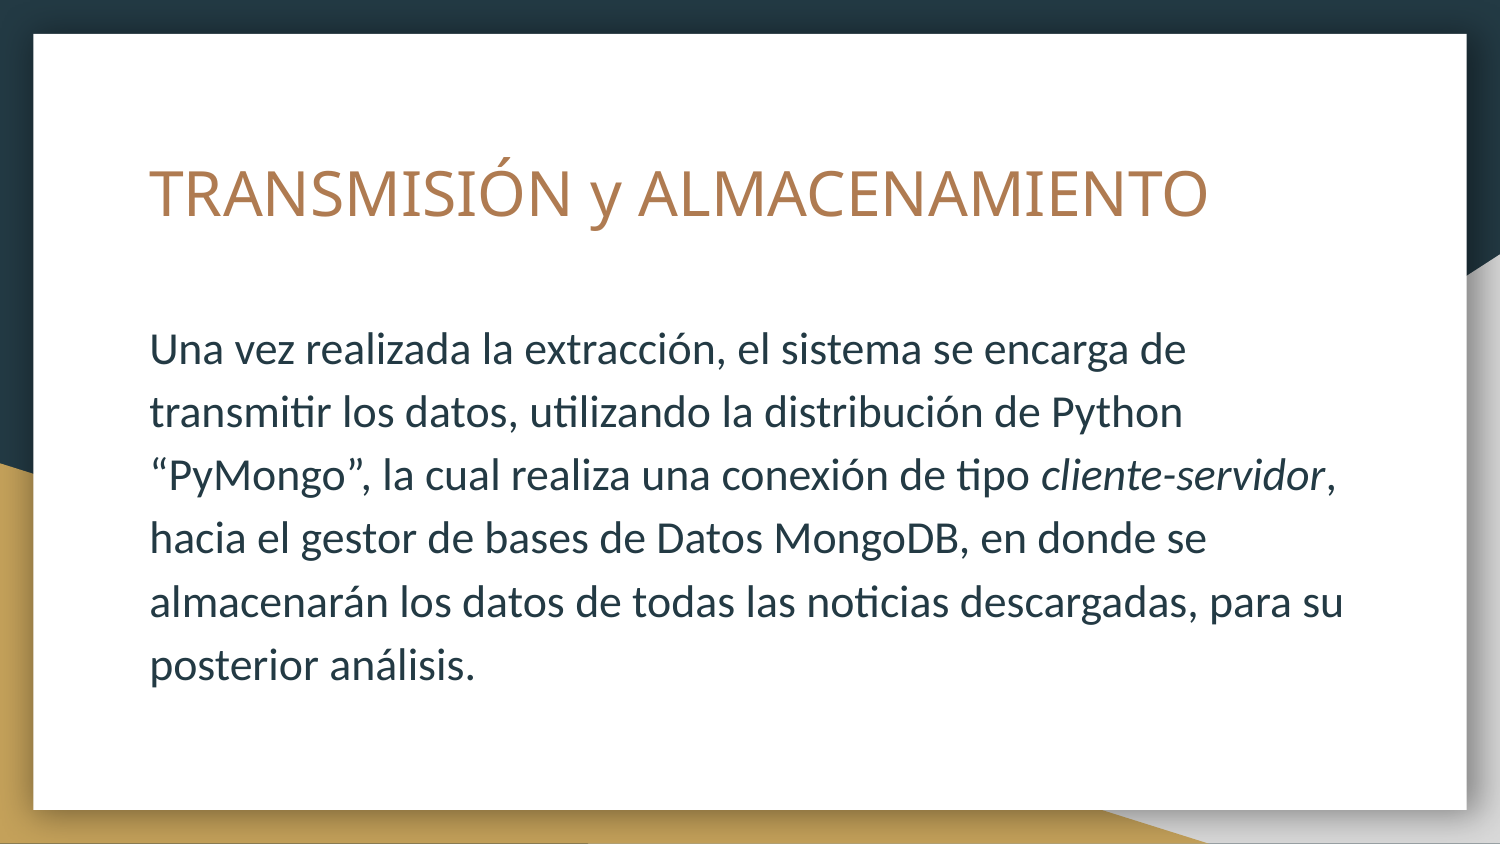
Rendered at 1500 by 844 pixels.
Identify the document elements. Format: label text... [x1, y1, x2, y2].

list Una vez realizada la extracción, el sistema se encarga de transmitir los datos, utilizando la distribución de Python “PyMongo”, la cual realiza una conexión de tipo cliente-servidor, hacia el gestor de bases de Datos MongoDB, en donde se almacenarán los datos de todas las noticias descargadas, para su posterior análisis. [134, 295, 1366, 697]
title TRANSMISIÓN y ALMACENAMIENTO [134, 138, 1366, 295]
